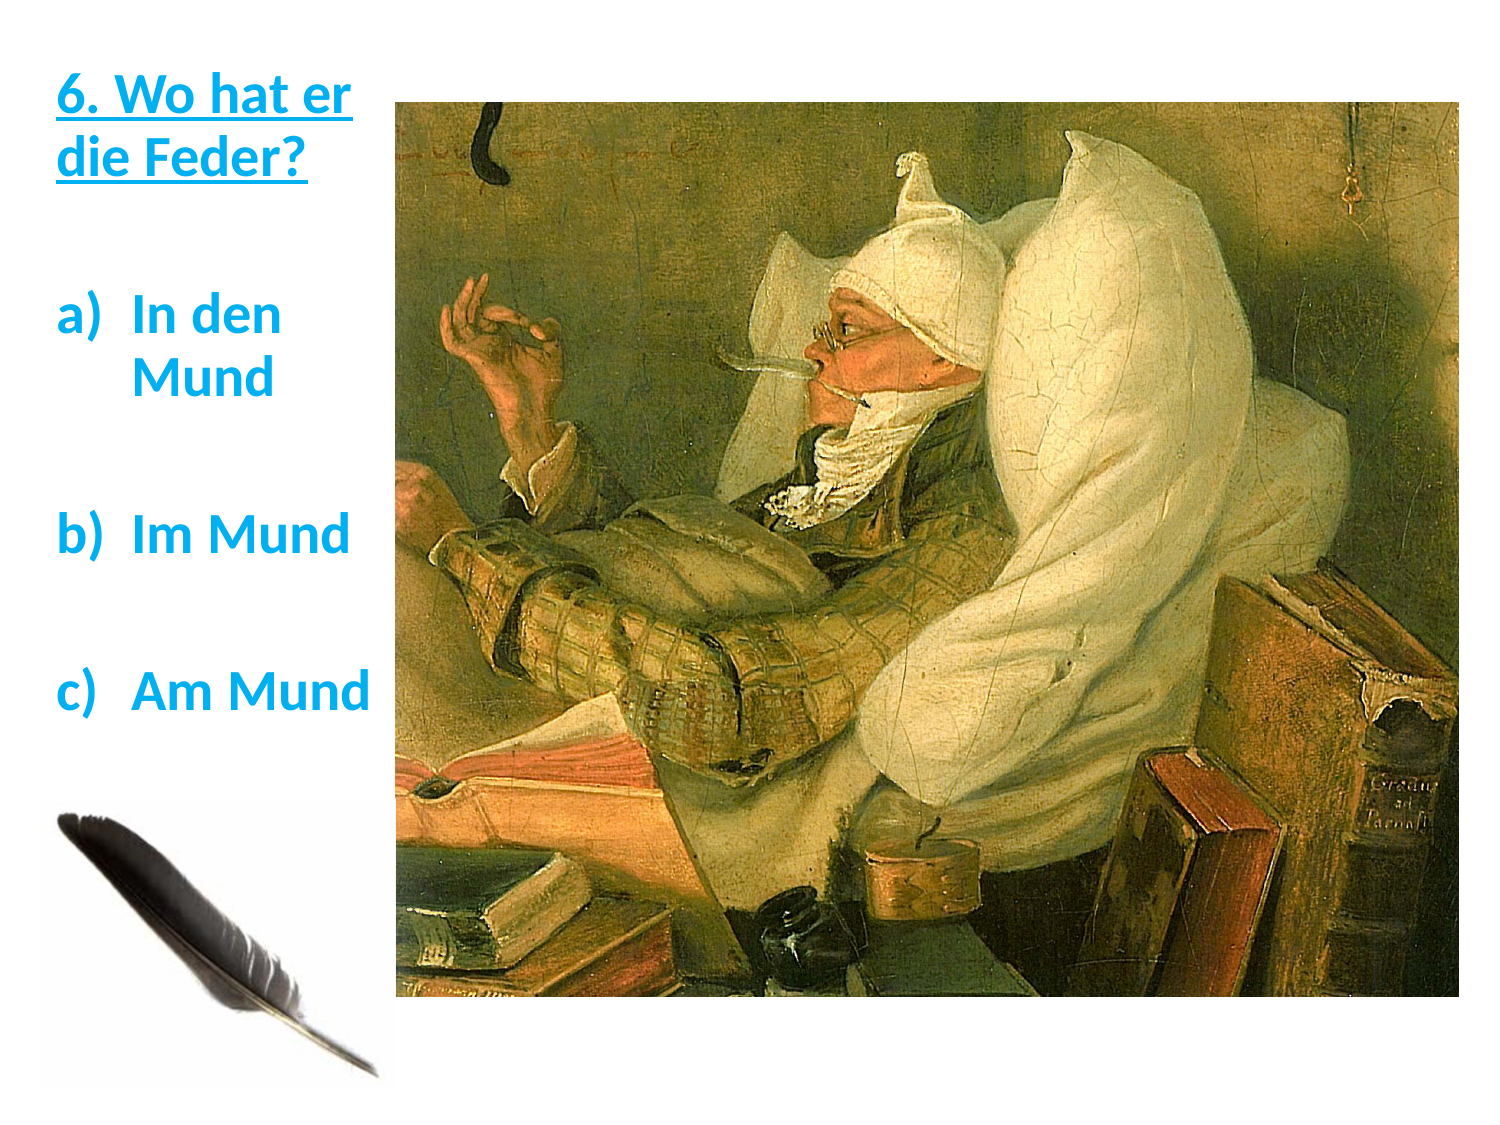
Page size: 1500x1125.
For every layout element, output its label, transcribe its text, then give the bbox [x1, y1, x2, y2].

picture [42, 102, 1459, 1121]
list 6. Wo hat er die Feder? In den Mund Im Mund Am Mund [41, 55, 443, 798]
